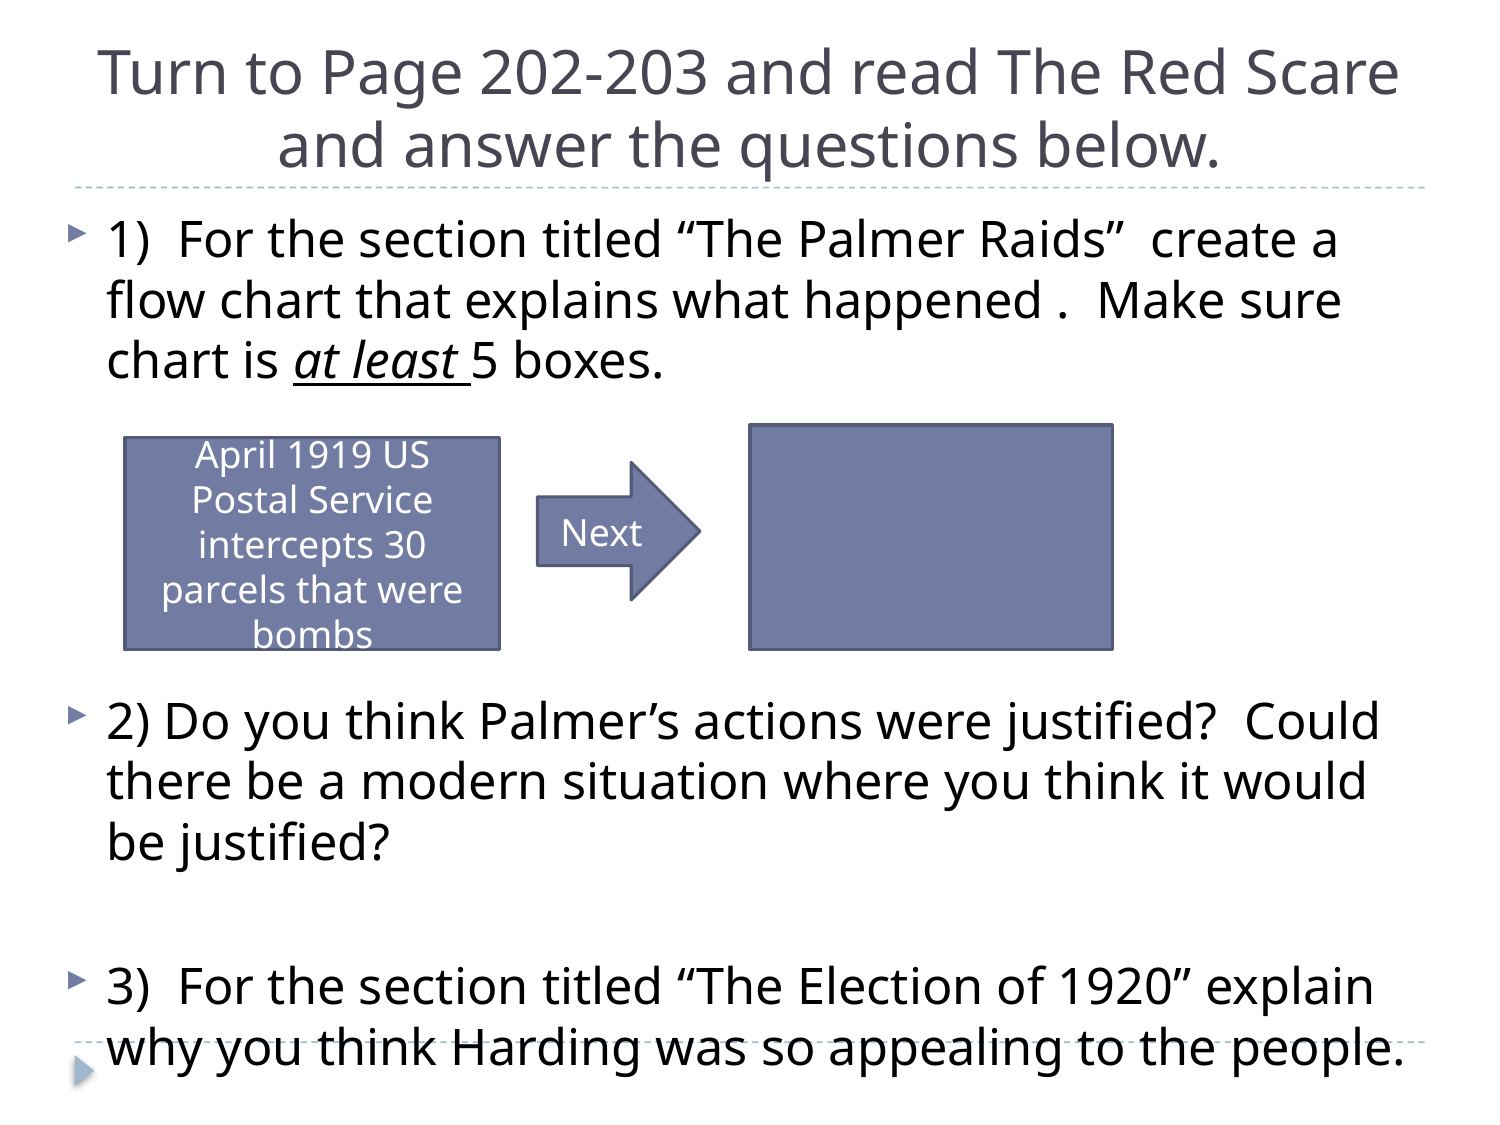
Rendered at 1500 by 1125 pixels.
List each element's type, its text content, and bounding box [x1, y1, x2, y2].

text_box Next [535, 461, 702, 602]
text_box April 1919 US Postal Service intercepts 30 parcels that were bombs [123, 436, 501, 651]
text_box [748, 423, 1114, 651]
title Turn to Page 202-203 and read The Red Scare and answer the questions below. [75, 24, 1425, 188]
list 1) For the section titled “The Palmer Raids” create a flow chart that explains what happened . Make sure chart is at least 5 boxes. 2) Do you think Palmer’s actions were justified? Could there be a modern situation where you think it would be justified? 3) For the section titled “The Election of 1920” explain why you think Harding was so appealing to the people. [50, 200, 1425, 1125]
